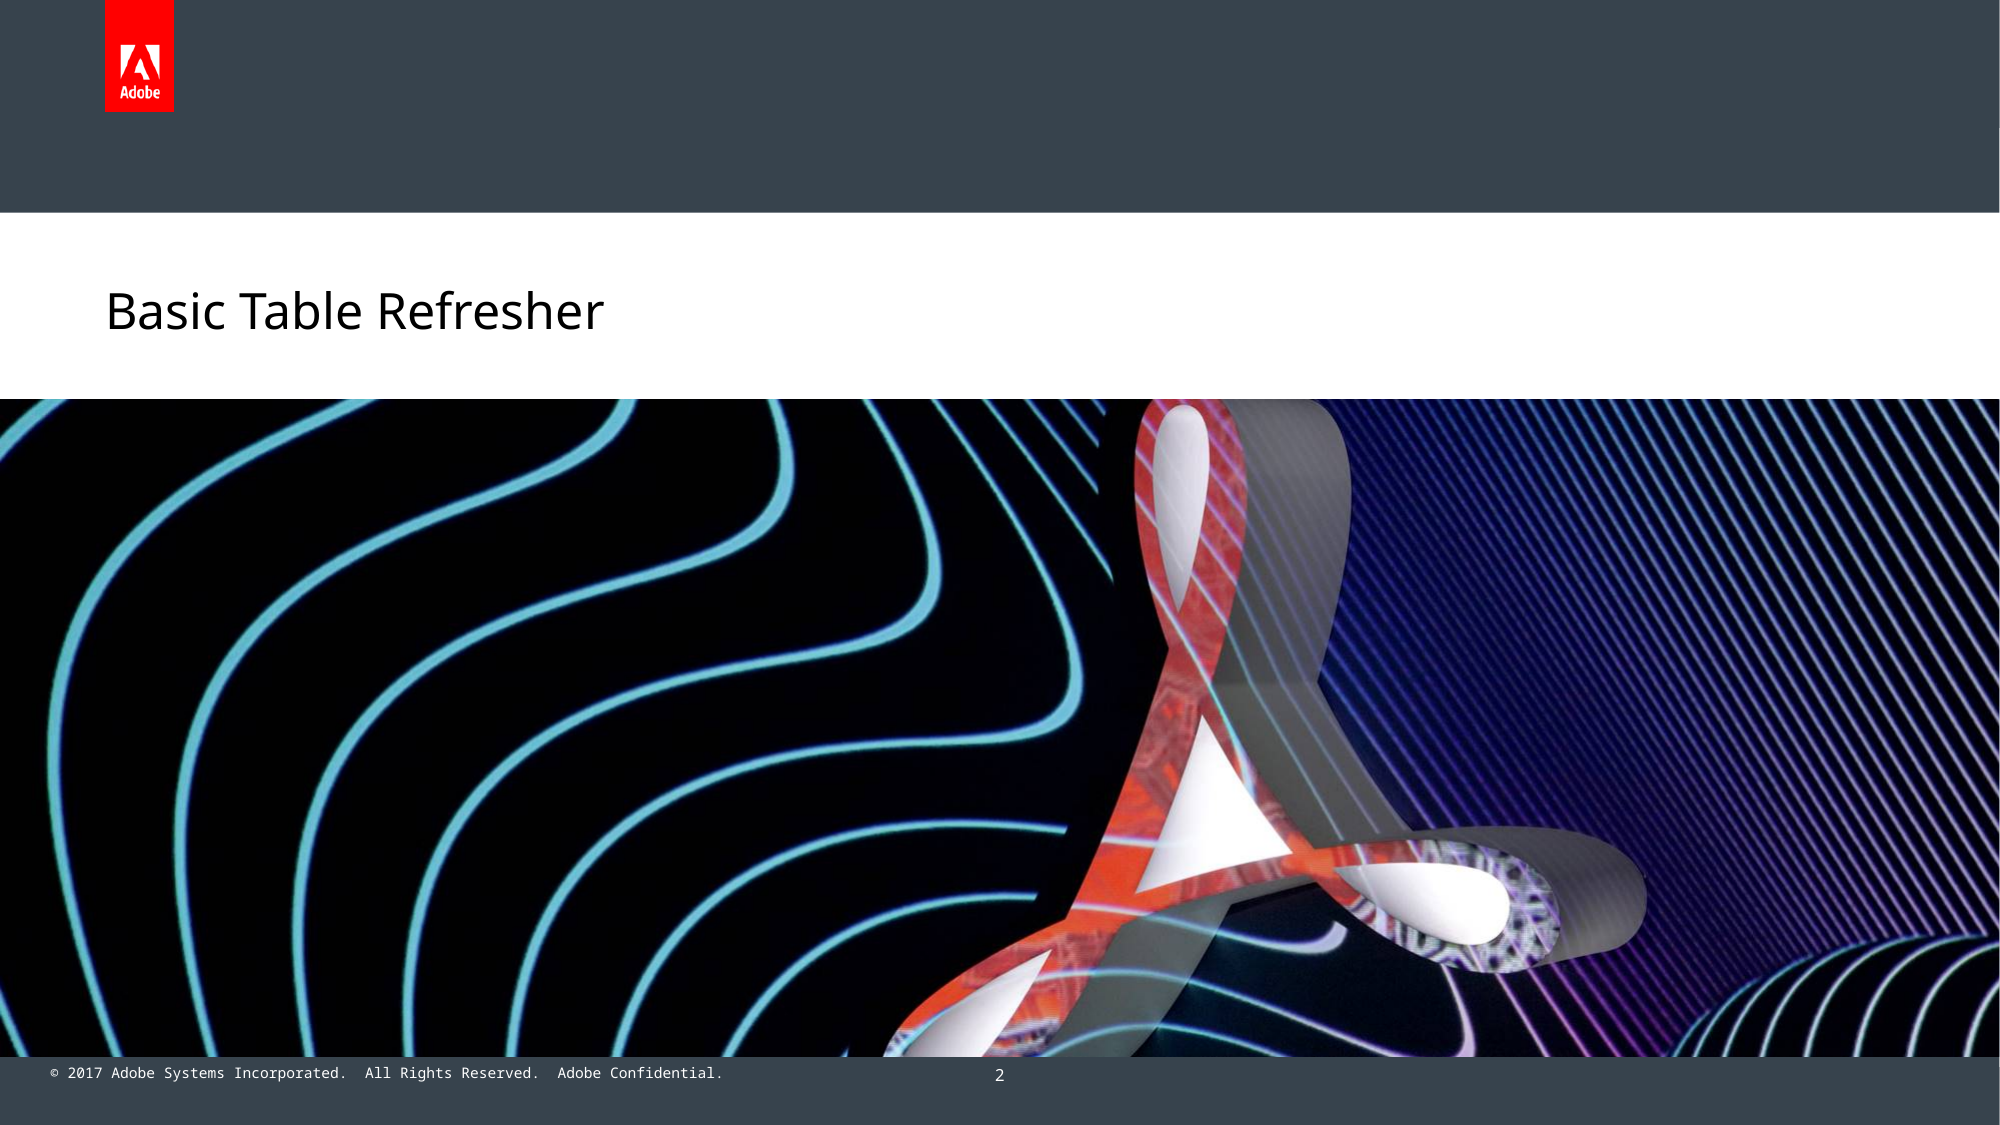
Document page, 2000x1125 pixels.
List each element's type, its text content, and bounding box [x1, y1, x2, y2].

picture [0, 399, 2000, 1057]
title Basic Table Refresher [105, 278, 1897, 340]
slide_number 2 [916, 1062, 1083, 1091]
picture [105, 0, 174, 112]
